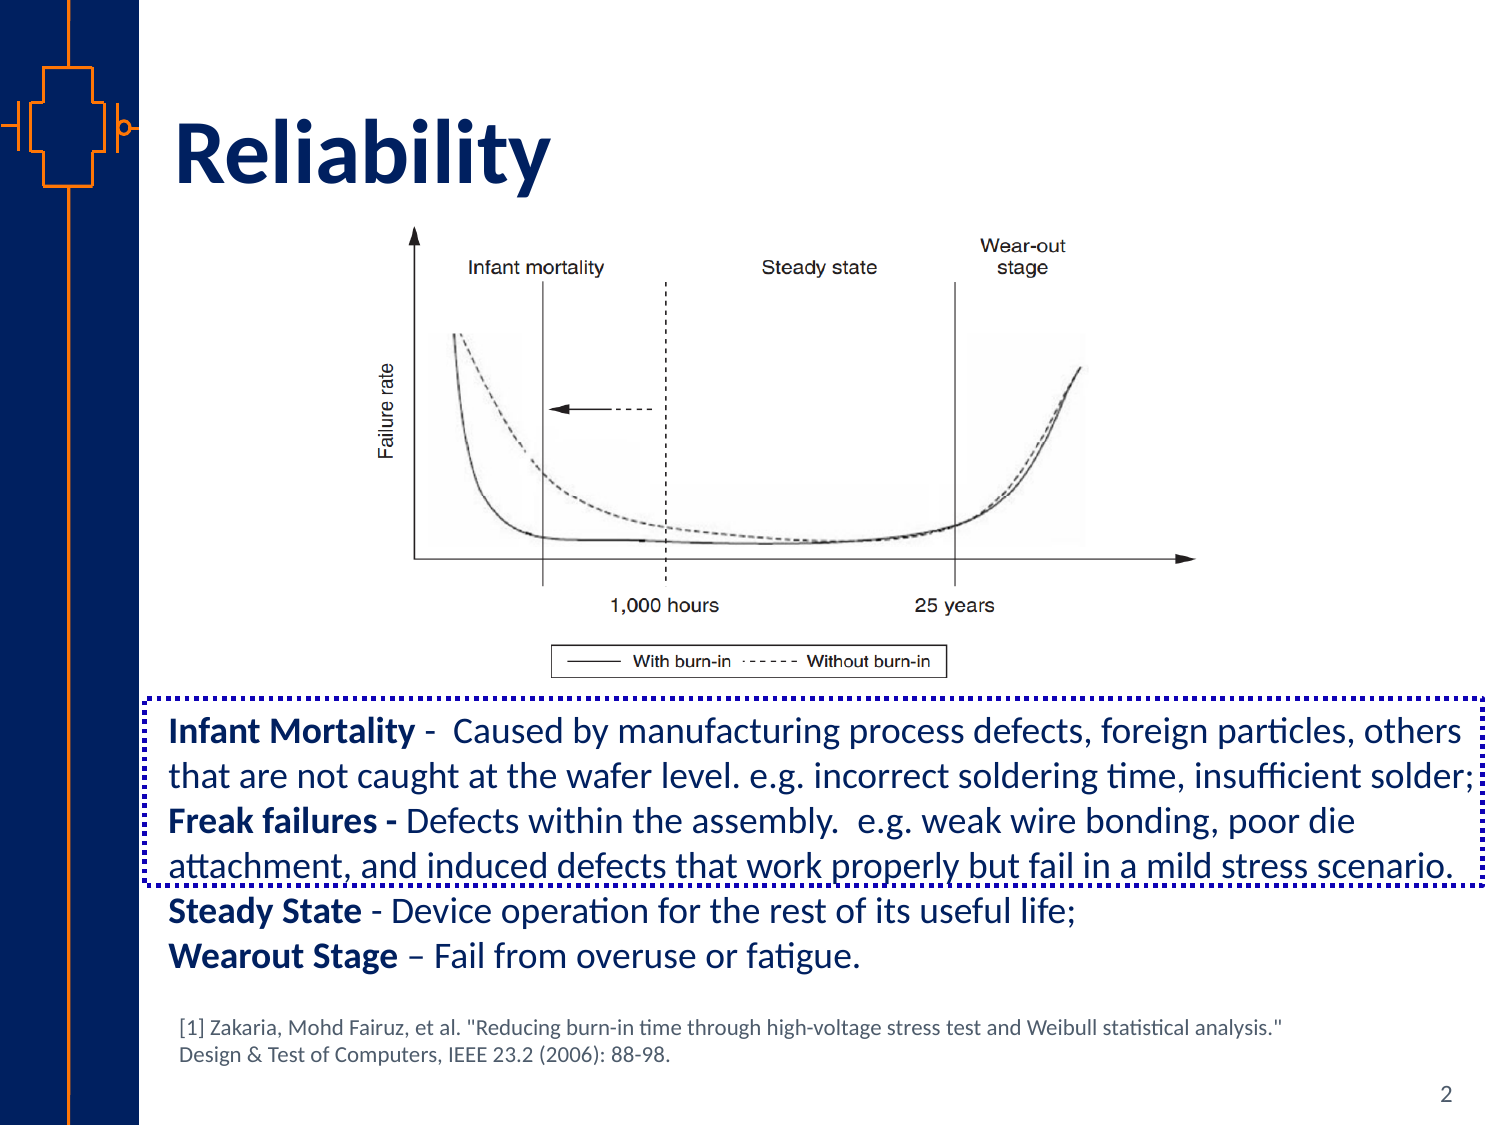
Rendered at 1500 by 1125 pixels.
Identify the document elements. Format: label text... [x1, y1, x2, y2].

text_box Infant Mortality - Caused by manufacturing process defects, foreign particles, others that are not caught at the wafer level. e.g. incorrect soldering time, insufficient solder; Freak failures - Defects within the assembly. e.g. weak wire bonding, poor die attachment, and induced defects that work properly but fail in a mild stress scenario. Steady State - Device operation for the rest of its useful life; Wearout Stage – Fail from overuse or fatigue. [153, 698, 1492, 1029]
text_box [143, 697, 1484, 887]
slide_number 2 [1425, 1062, 1488, 1123]
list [367, 209, 1201, 687]
text_box [1] Zakaria, Mohd Fairuz, et al. "Reducing burn-in time through high-voltage stress test and Weibull statistical analysis." Design & Test of Computers, IEEE 23.2 (2006): 88-98. [164, 1029, 1305, 1075]
title Reliability [159, 75, 1347, 210]
